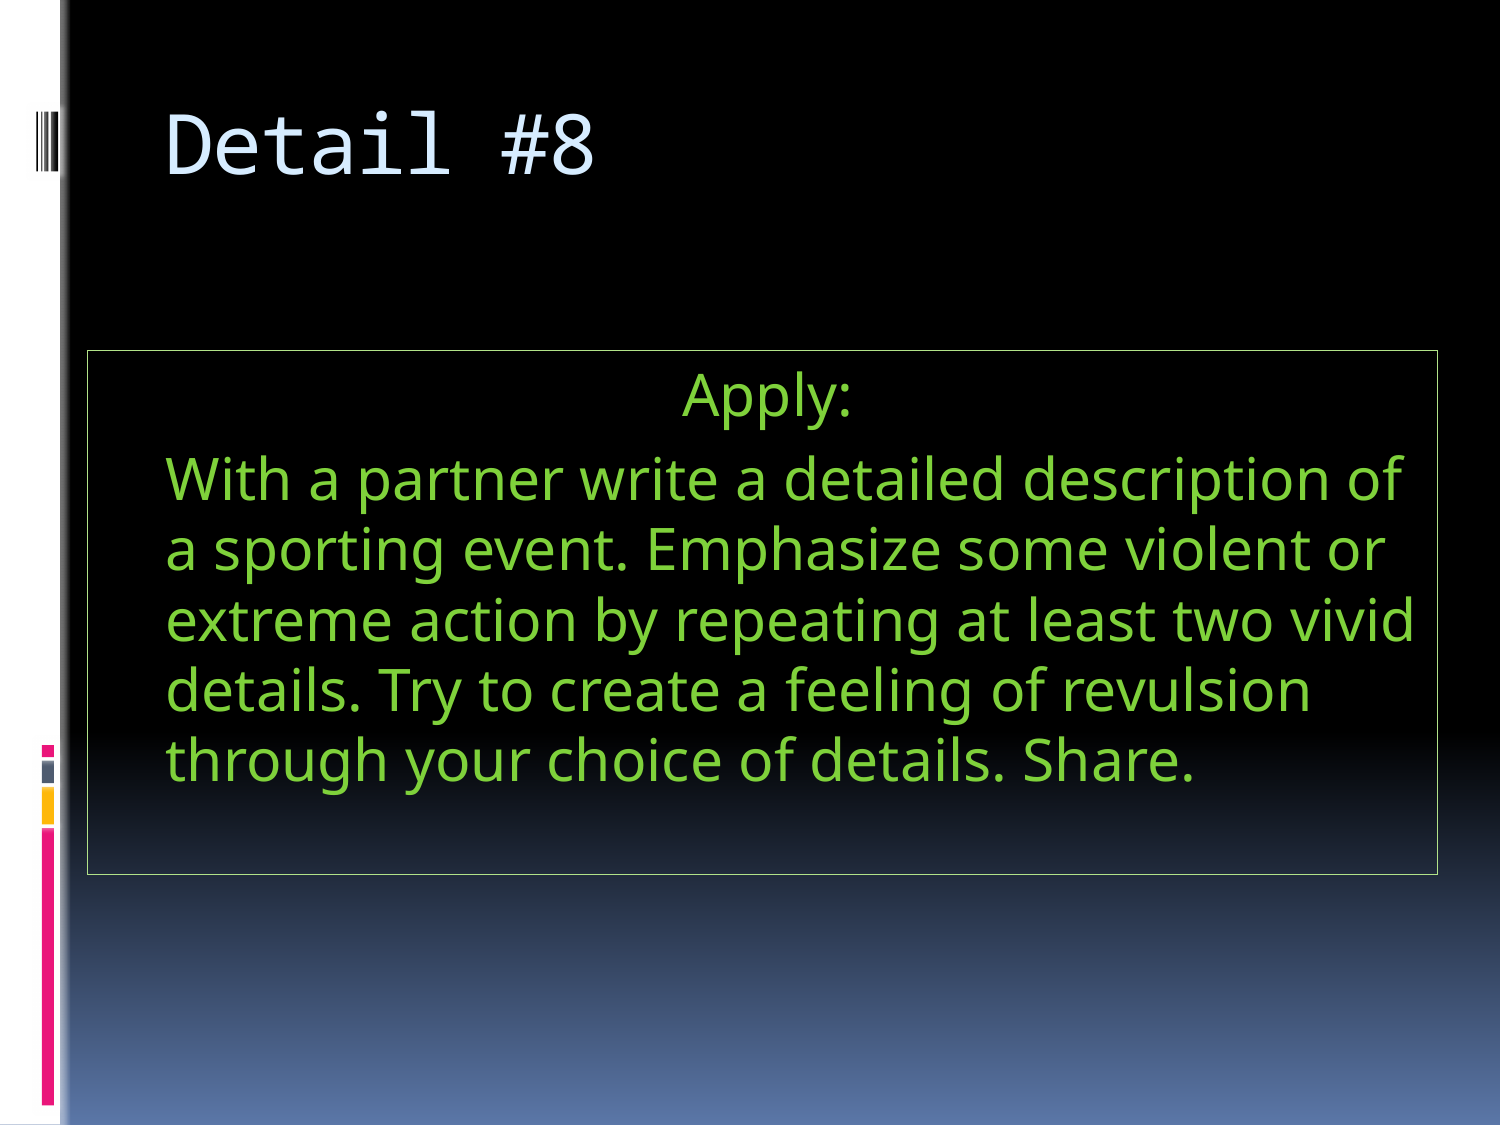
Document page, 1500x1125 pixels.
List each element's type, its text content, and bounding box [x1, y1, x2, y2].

list Apply: With a partner write a detailed description of a sporting event. Emphasize some violent or extreme action by repeating at least two vivid details. Try to create a feeling of revulsion through your choice of details. Share. [87, 350, 1438, 875]
title Detail #8 [150, 83, 1425, 234]
